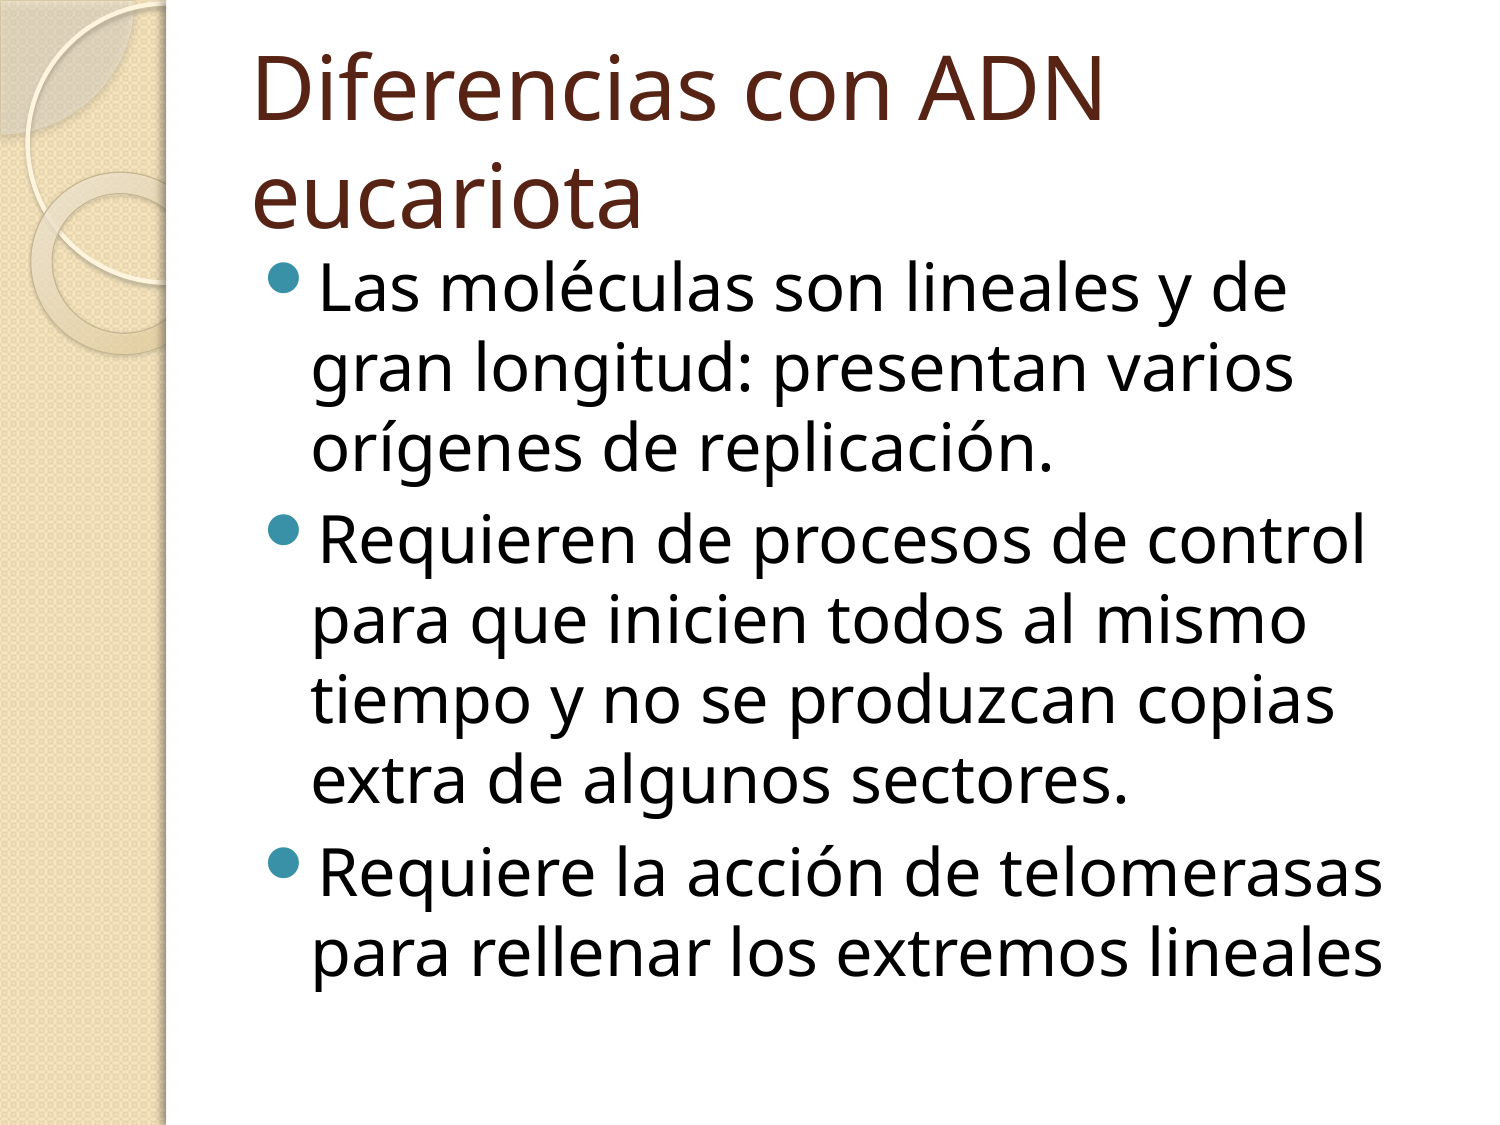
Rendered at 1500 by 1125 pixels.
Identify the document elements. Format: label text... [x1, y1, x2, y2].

title Diferencias con ADN eucariota [235, 45, 1466, 233]
list Las moléculas son lineales y de gran longitud: presentan varios orígenes de replicación. Requieren de procesos de control para que inicien todos al mismo tiempo y no se produzcan copias extra de algunos sectores. Requiere la acción de telomerasas para rellenar los extremos lineales [235, 237, 1466, 1025]
